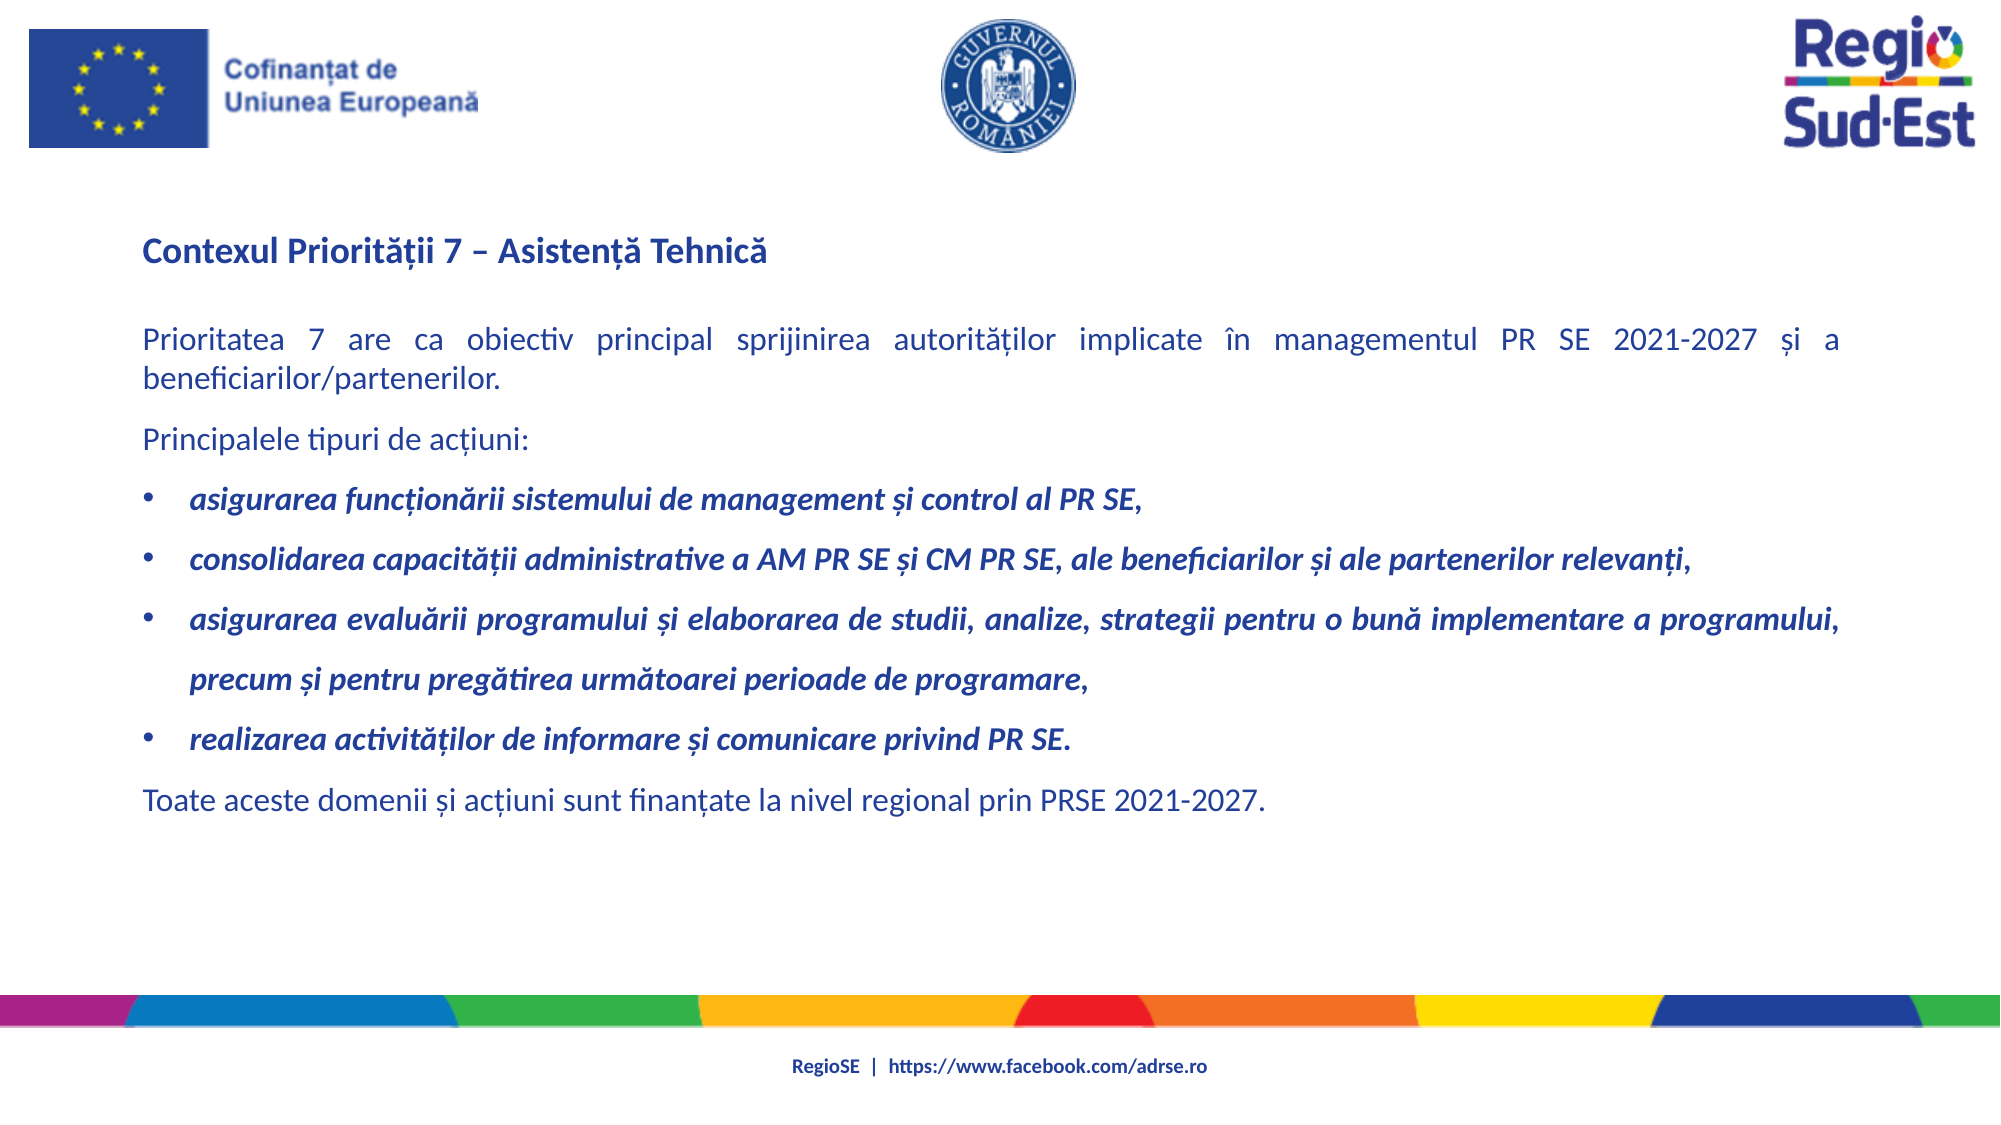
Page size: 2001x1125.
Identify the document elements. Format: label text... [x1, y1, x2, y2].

text_box RegioSE | https://www.facebook.com/adrse.ro [776, 1029, 1223, 1085]
picture [0, 995, 2000, 1029]
picture [941, 19, 1076, 153]
picture [1759, 0, 2000, 220]
text_box Contexul Priorității 7 – Asistență Tehnică [127, 219, 1742, 279]
subtitle Prioritatea 7 are ca obiectiv principal sprijinirea autorităților implicate în managementul PR SE 2021-2027 și a beneficiarilor/partenerilor. Principalele tipuri de acțiuni: asigurarea funcționării sistemului de management și control al PR SE, consolidarea capacității administrative a AM PR SE și CM PR SE, ale beneficiarilor și ale partenerilor relevanți, asigurarea evaluării programului și elaborarea de studii, analize, strategii pentru o bună implementare a programului, precum și pentru pregătirea următoarei perioade de programare, realizarea activităților de informare și comunicare privind PR SE. Toate aceste domenii și acțiuni sunt finanțate la nivel regional prin PRSE 2021-2027. [127, 309, 1858, 864]
picture [28, 28, 478, 148]
